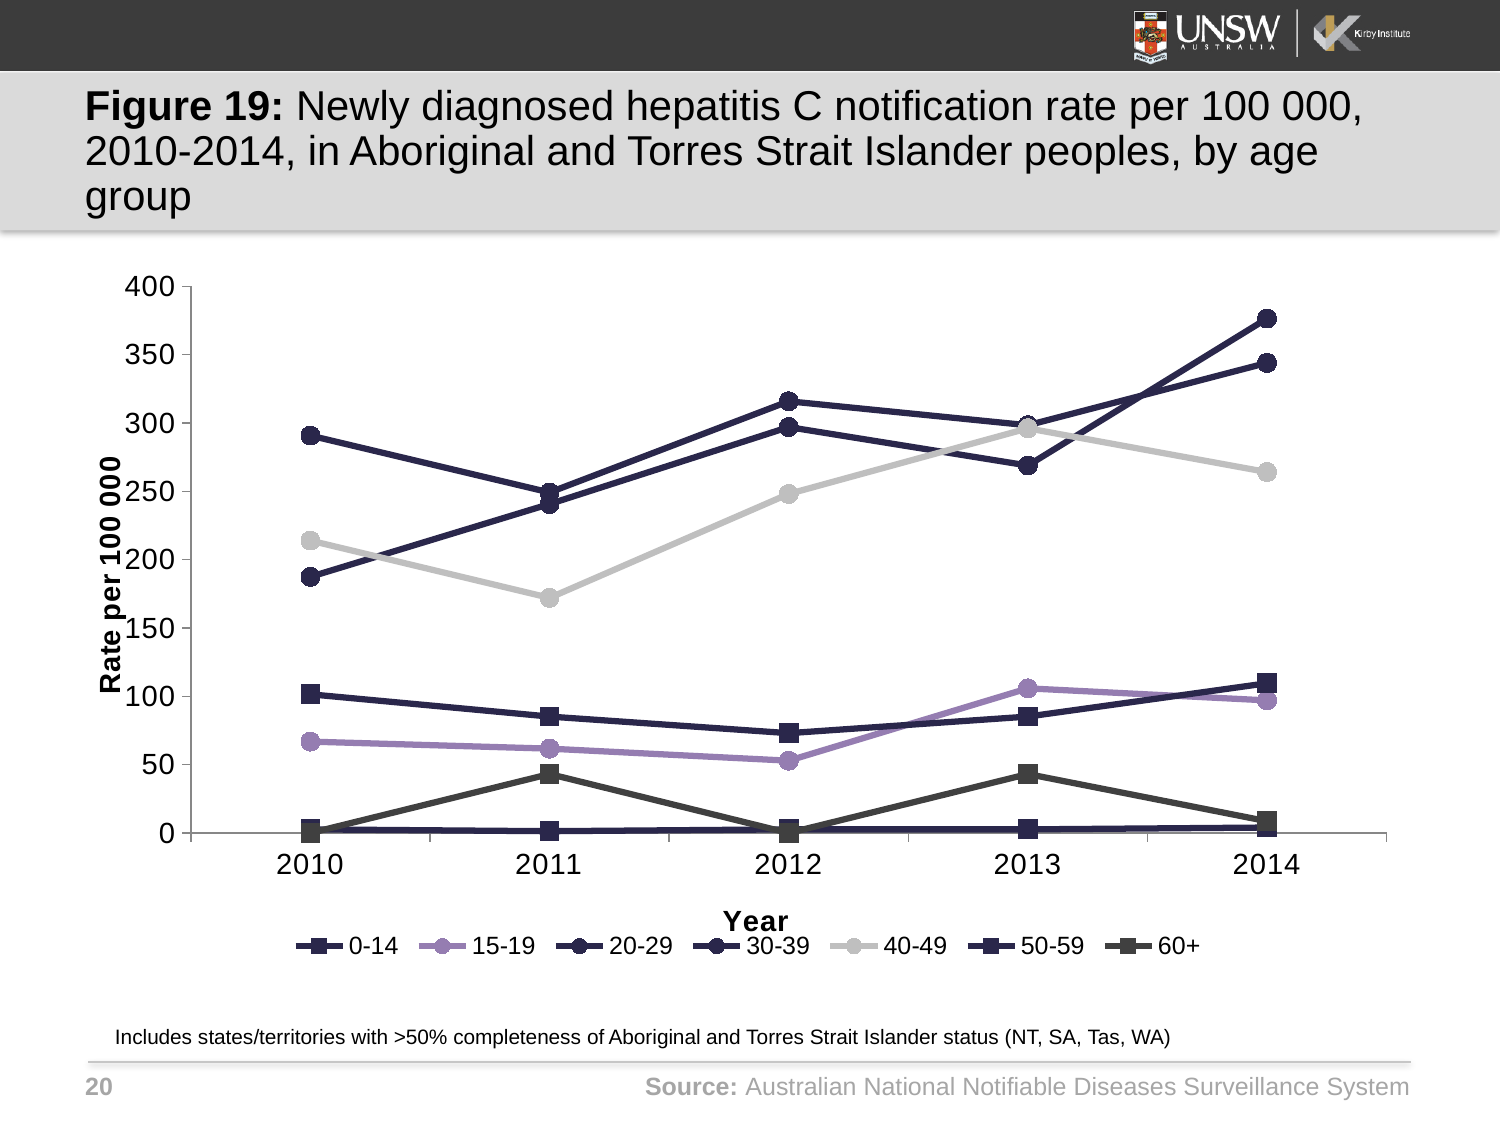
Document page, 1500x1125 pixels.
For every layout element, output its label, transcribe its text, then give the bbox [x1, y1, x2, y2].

slide_number 20 [85, 1070, 195, 1112]
text_box Includes states/territories with >50% completeness of Aboriginal and Torres Strait Islander status (NT, SA, Tas, WA) [100, 1016, 1424, 1057]
title Figure 19: Newly diagnosed hepatitis C notification rate per 100 000, 2010-2014, in Aboriginal and Torres Strait Islander peoples, by age group [85, 84, 1412, 216]
chart [84, 262, 1412, 1023]
list Source: Australian National Notifiable Diseases Surveillance System [262, 1070, 1412, 1112]
picture [0, 0, 1500, 71]
